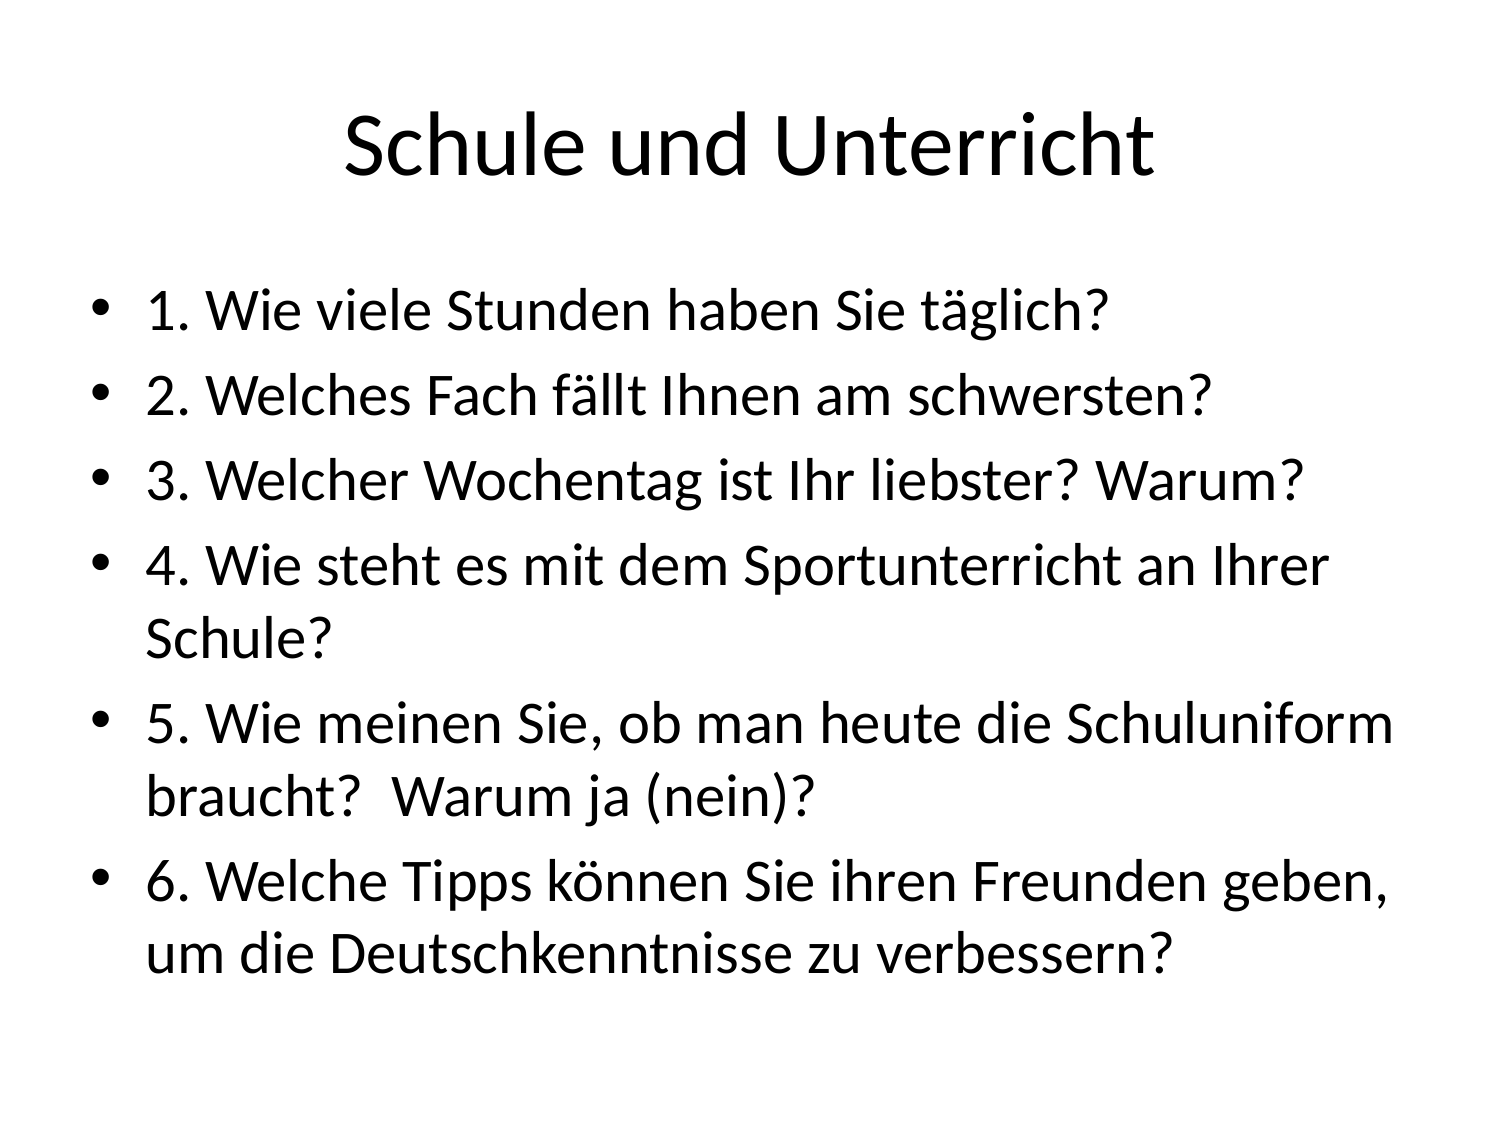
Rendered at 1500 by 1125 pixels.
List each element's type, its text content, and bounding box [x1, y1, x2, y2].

title Schule und Unterricht [75, 45, 1425, 233]
list 1. Wie viele Stunden haben Sie täglich? 2. Welches Fach fällt Ihnen am schwersten? 3. Welcher Wochentag ist Ihr liebster? Warum? 4. Wie steht es mit dem Sportunterricht an Ihrer Schule? 5. Wie meinen Sie, ob man heute die Schuluniform braucht? Warum ja (nein)? 6. Welche Tipps können Sie ihren Freunden geben, um die Deutschkenntnisse zu verbessern? [75, 262, 1425, 1005]
